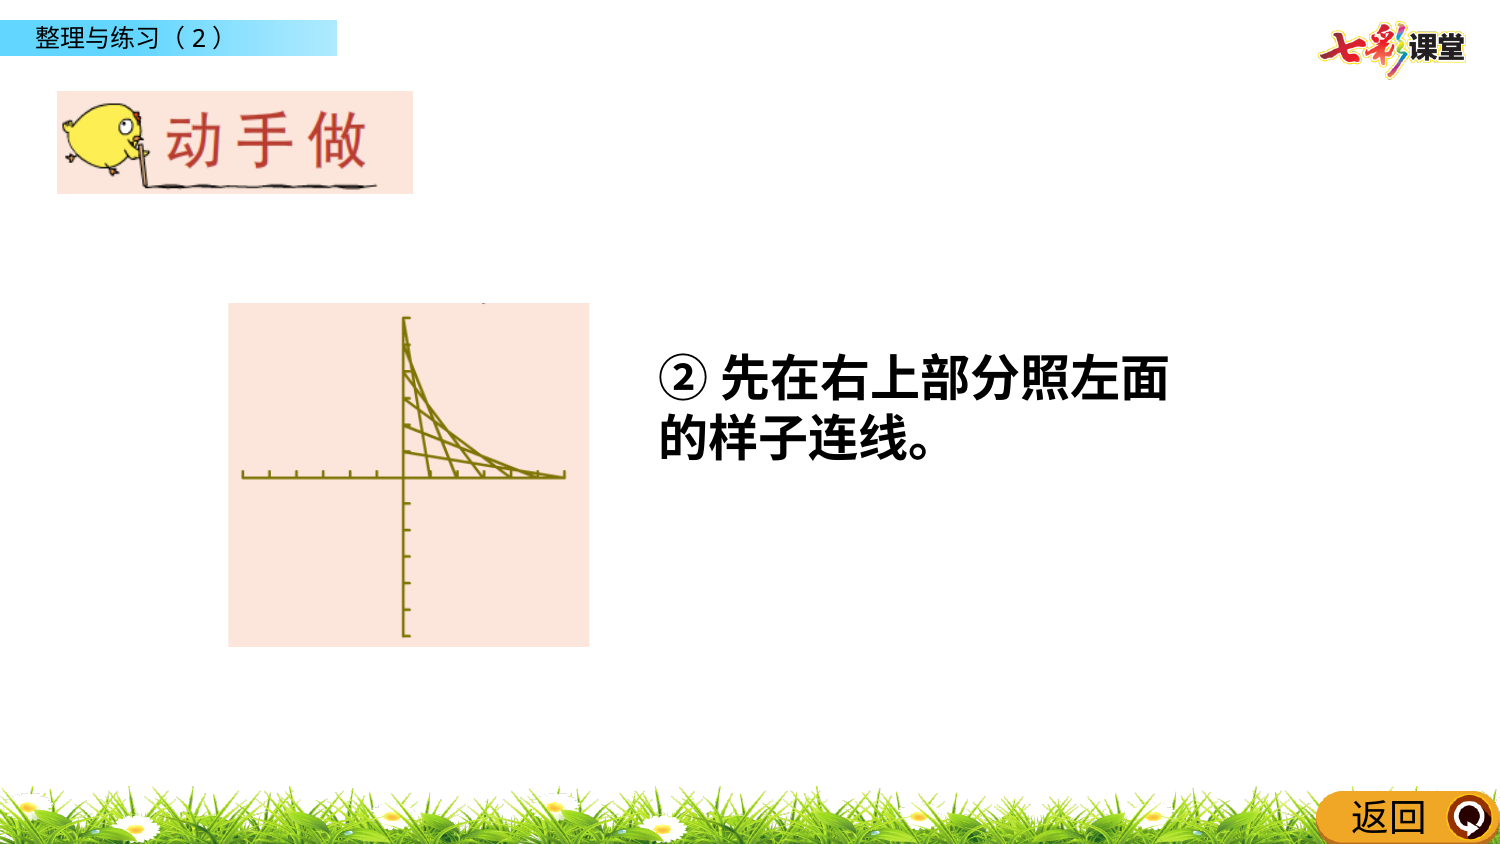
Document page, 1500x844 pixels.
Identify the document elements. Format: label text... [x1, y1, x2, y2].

picture [0, 786, 1500, 844]
picture [228, 302, 590, 647]
picture [57, 90, 414, 194]
picture [1316, 20, 1468, 80]
text_box ②先在右上部分照左面的样子连线。 [643, 339, 1223, 474]
